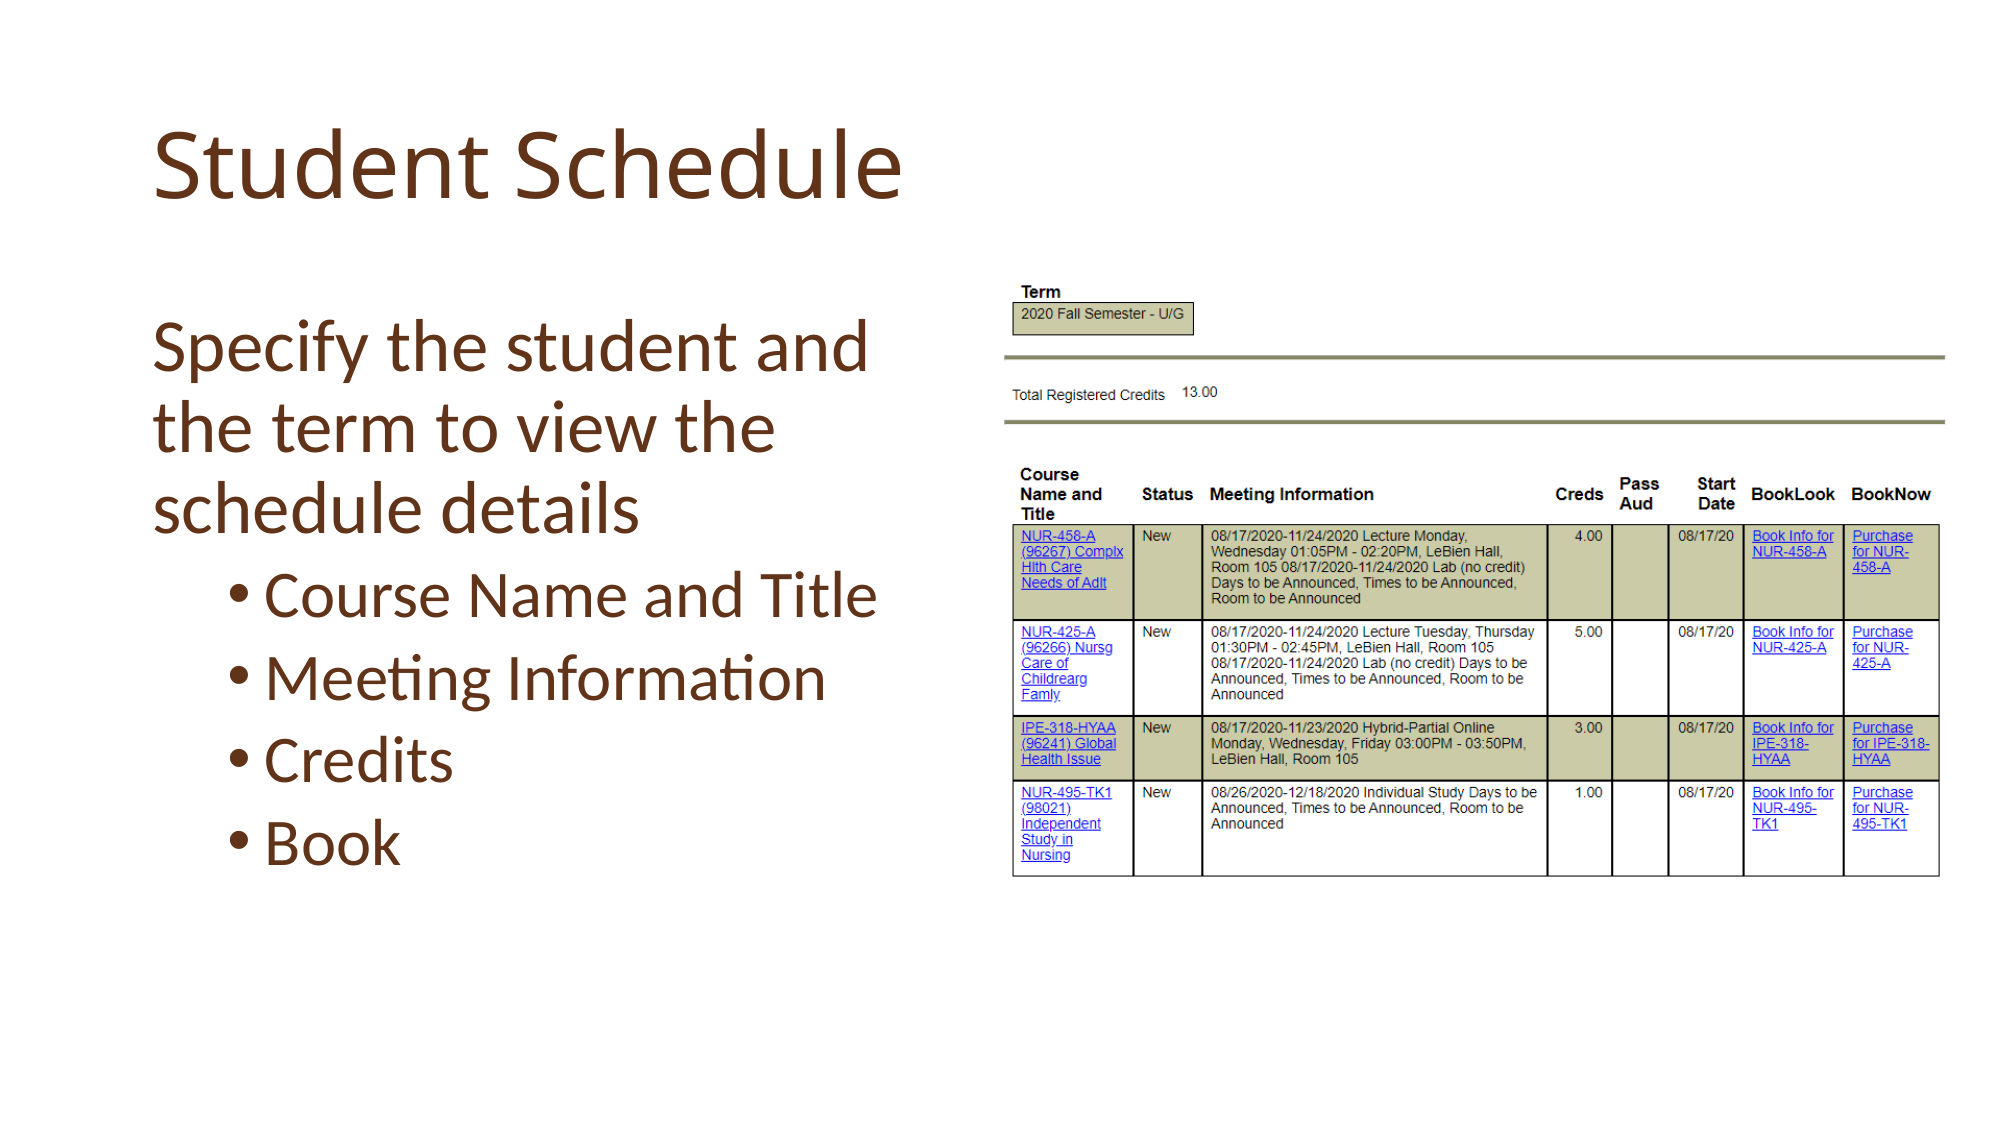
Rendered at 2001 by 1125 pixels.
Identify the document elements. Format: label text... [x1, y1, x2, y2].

picture [999, 277, 1948, 887]
title Student Schedule [137, 59, 1863, 278]
list Specify the student and the term to view the schedule details Course Name and Title Meeting Information Credits Book [137, 299, 988, 1014]
